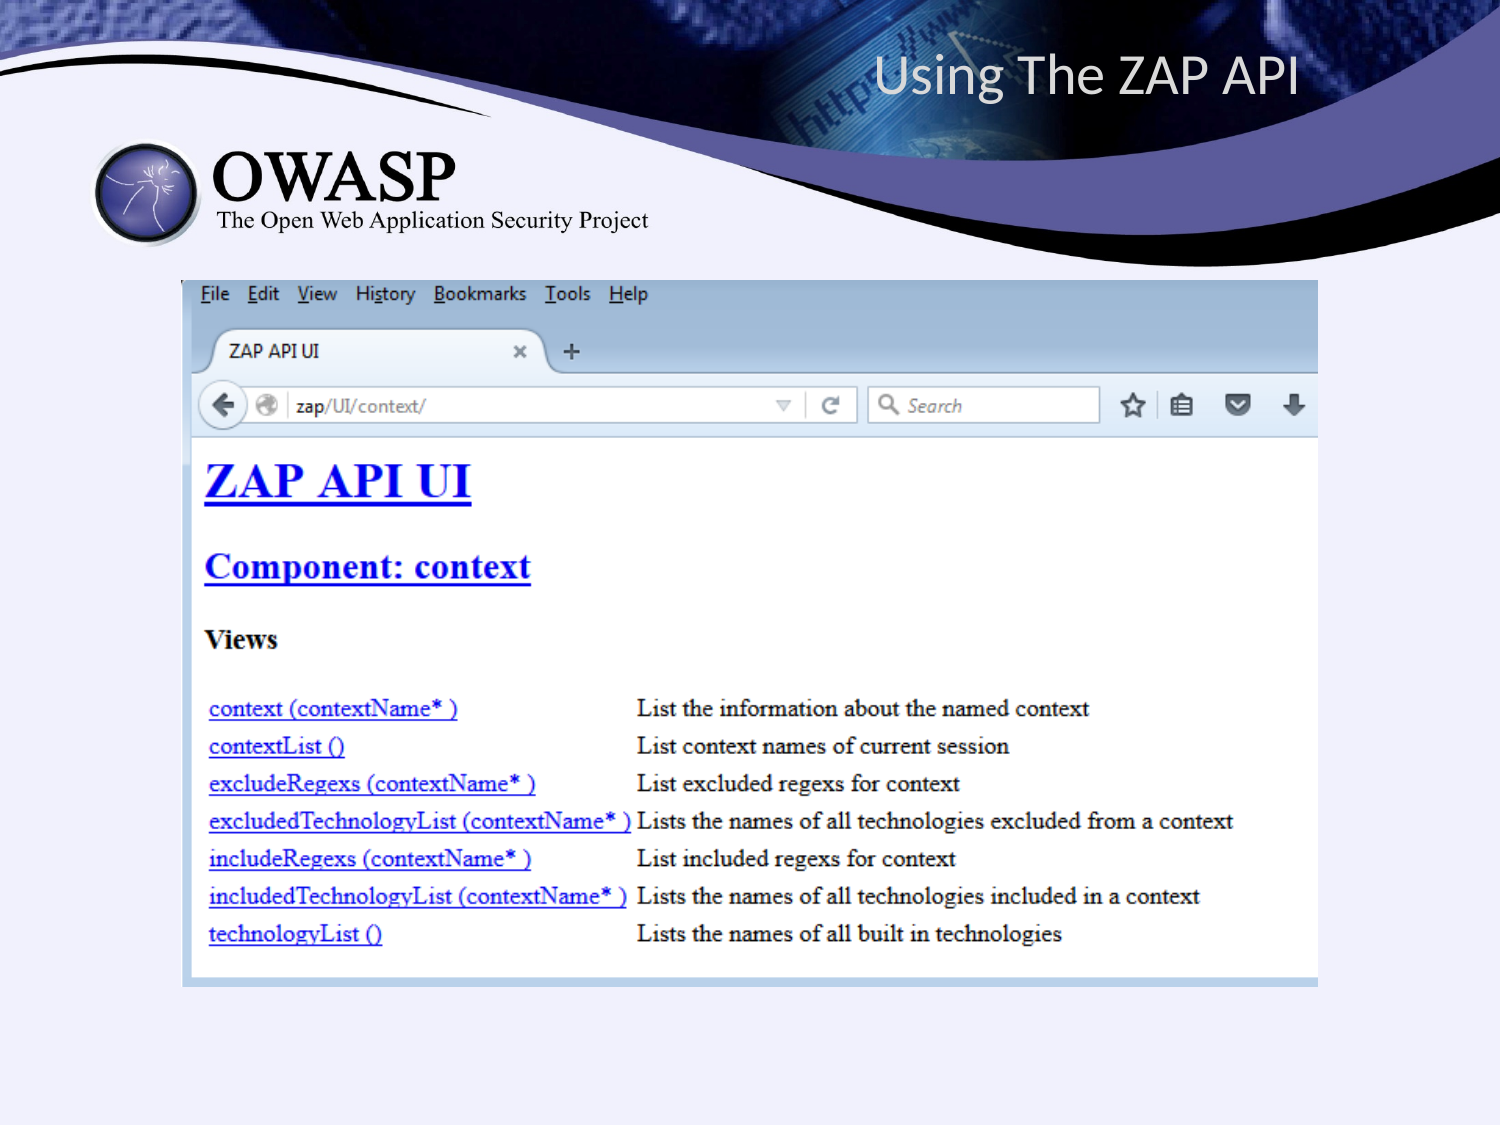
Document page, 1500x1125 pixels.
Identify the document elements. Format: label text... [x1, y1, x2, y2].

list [181, 280, 1319, 988]
picture [0, 0, 1500, 1125]
title Using The ZAP API [699, 12, 1475, 130]
